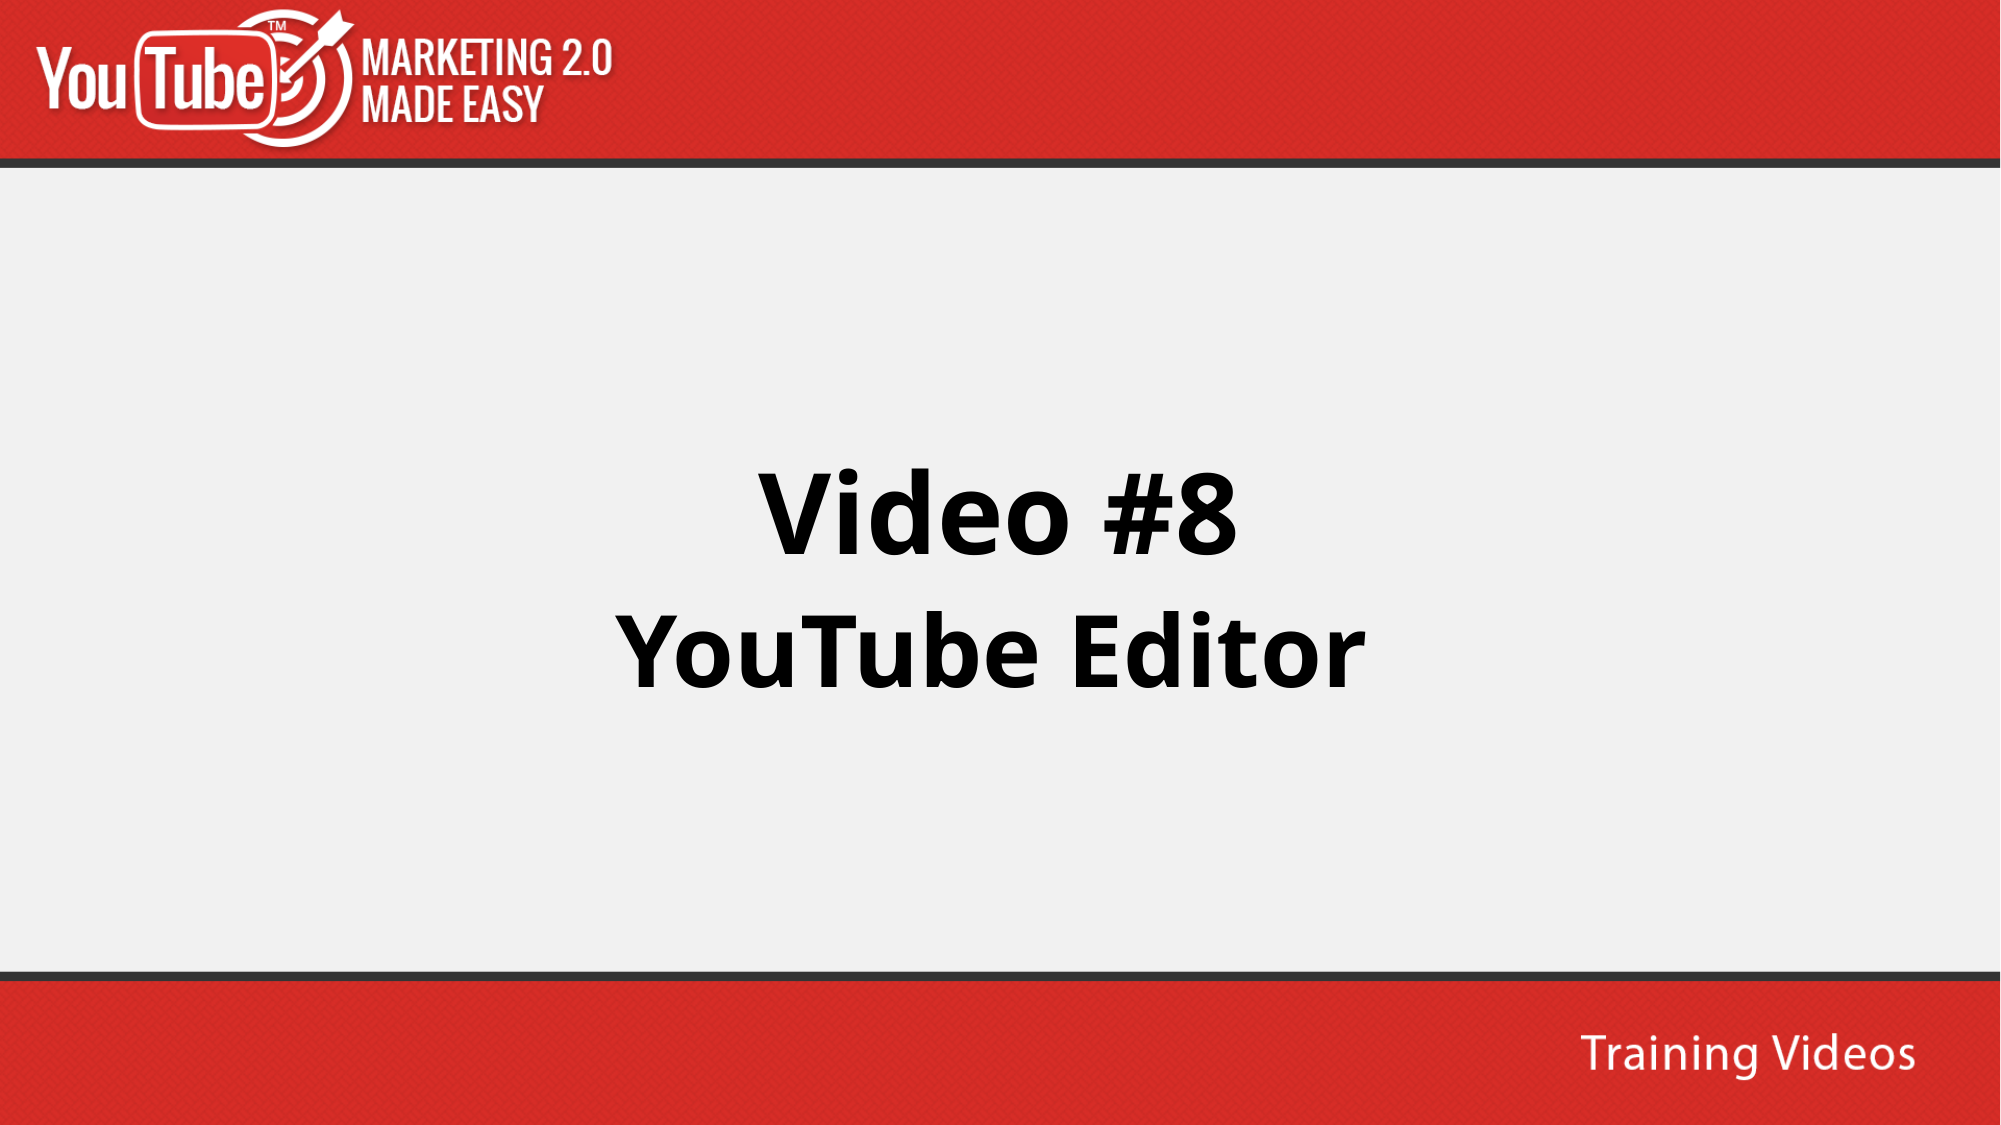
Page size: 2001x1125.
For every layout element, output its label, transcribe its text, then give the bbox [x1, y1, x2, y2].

text_box Video #8 [619, 367, 1379, 585]
picture [0, 0, 2001, 1125]
text_box YouTube Editor [307, 561, 1677, 715]
